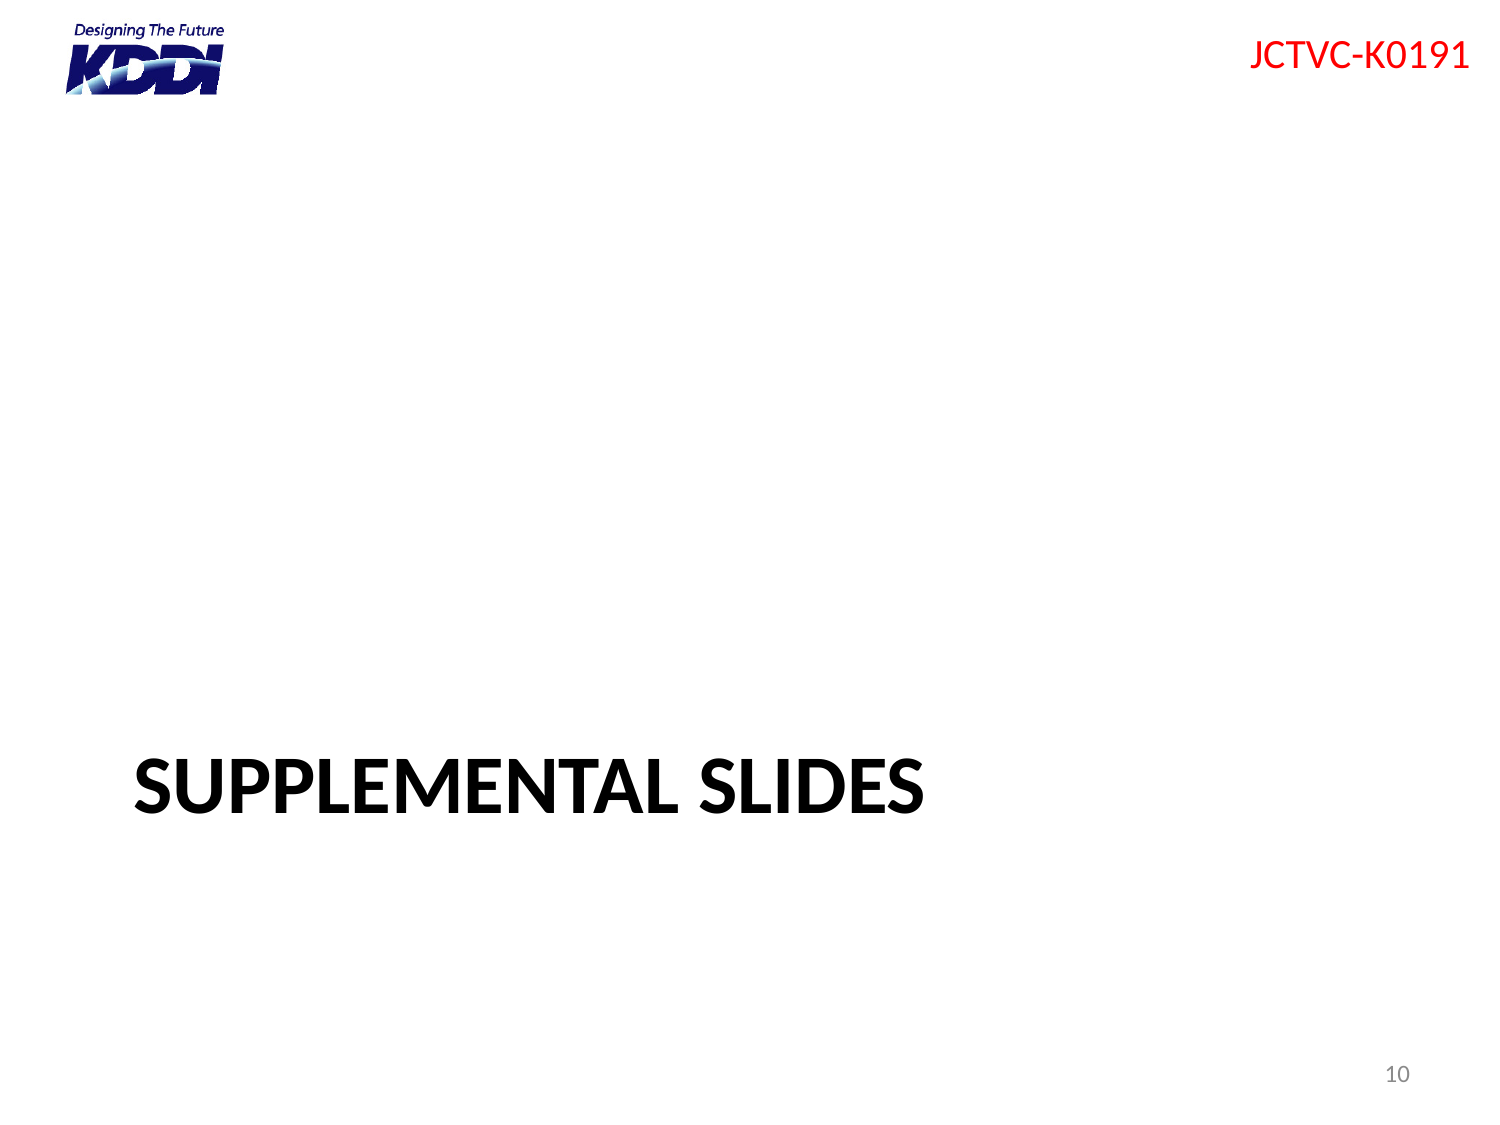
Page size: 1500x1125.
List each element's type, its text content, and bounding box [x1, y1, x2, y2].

slide_number 10 [1074, 1042, 1425, 1103]
title Supplemental slides [118, 722, 1394, 947]
picture [61, 18, 236, 100]
